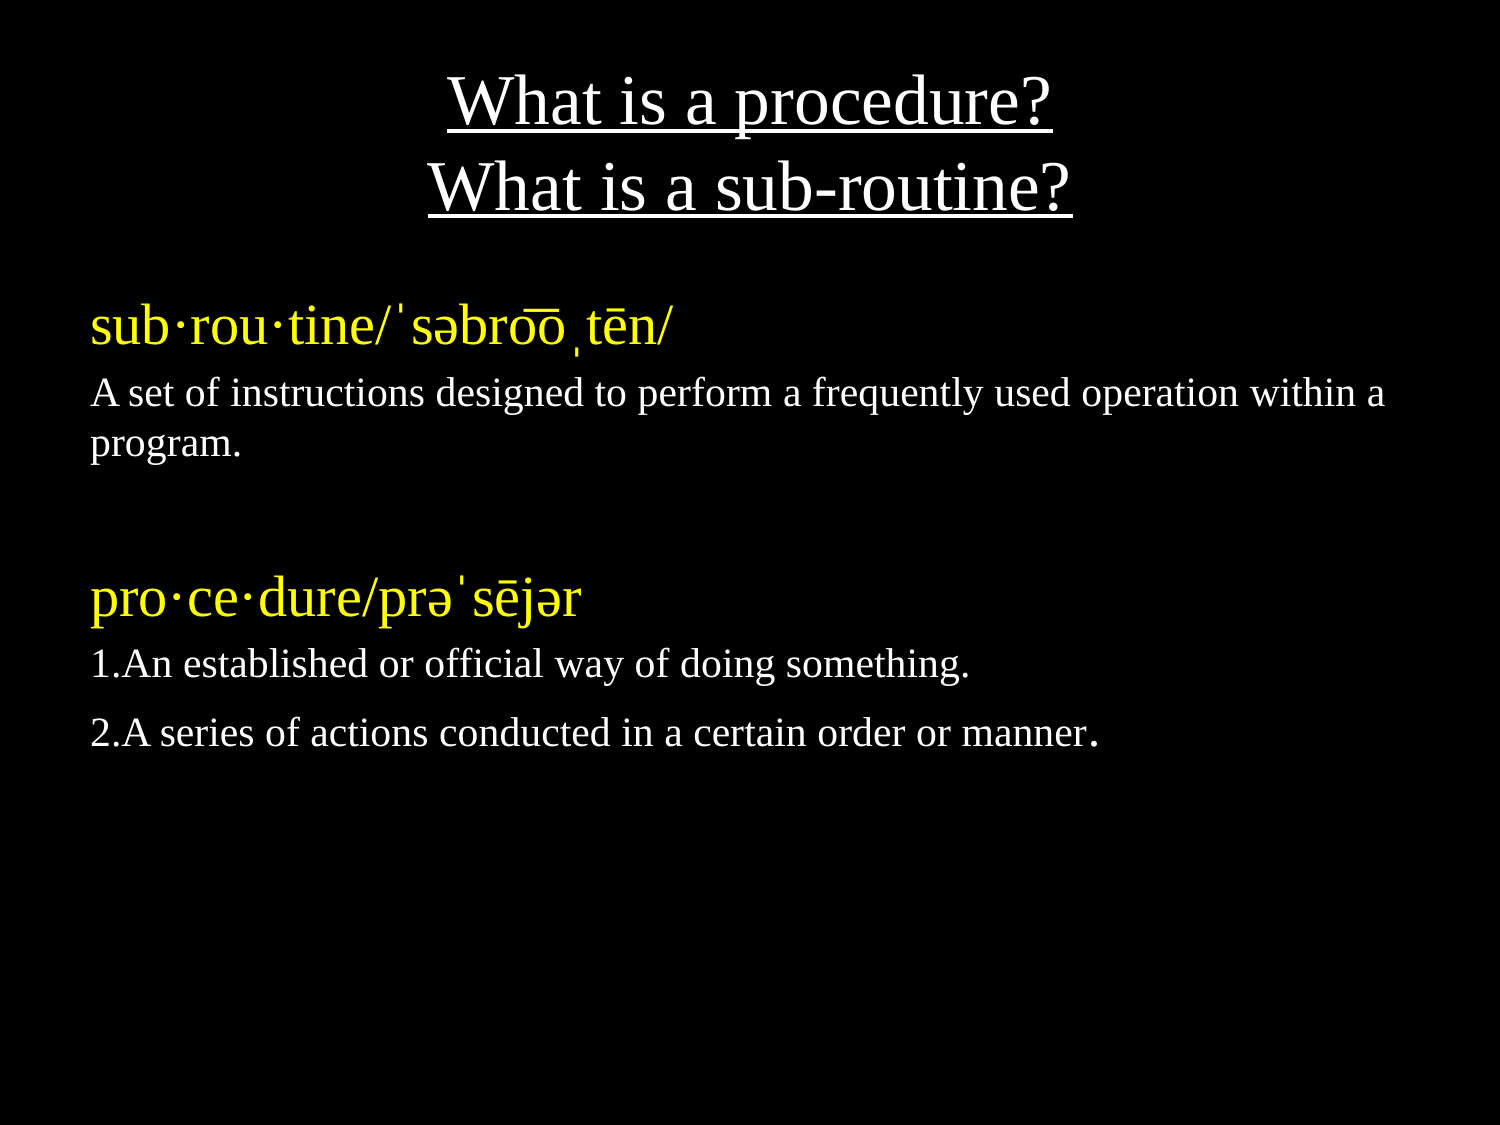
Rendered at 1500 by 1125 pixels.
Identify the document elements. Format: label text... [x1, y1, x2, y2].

list sub·rou·tine/ˈsəbro͞oˌtēn/ A set of instructions designed to perform a frequently used operation within a program. pro·ce·dure/prəˈsējər 1.An established or official way of doing something. 2.A series of actions conducted in a certain order or manner. [75, 278, 1425, 1005]
title What is a procedure? What is a sub-routine? [75, 45, 1425, 233]
